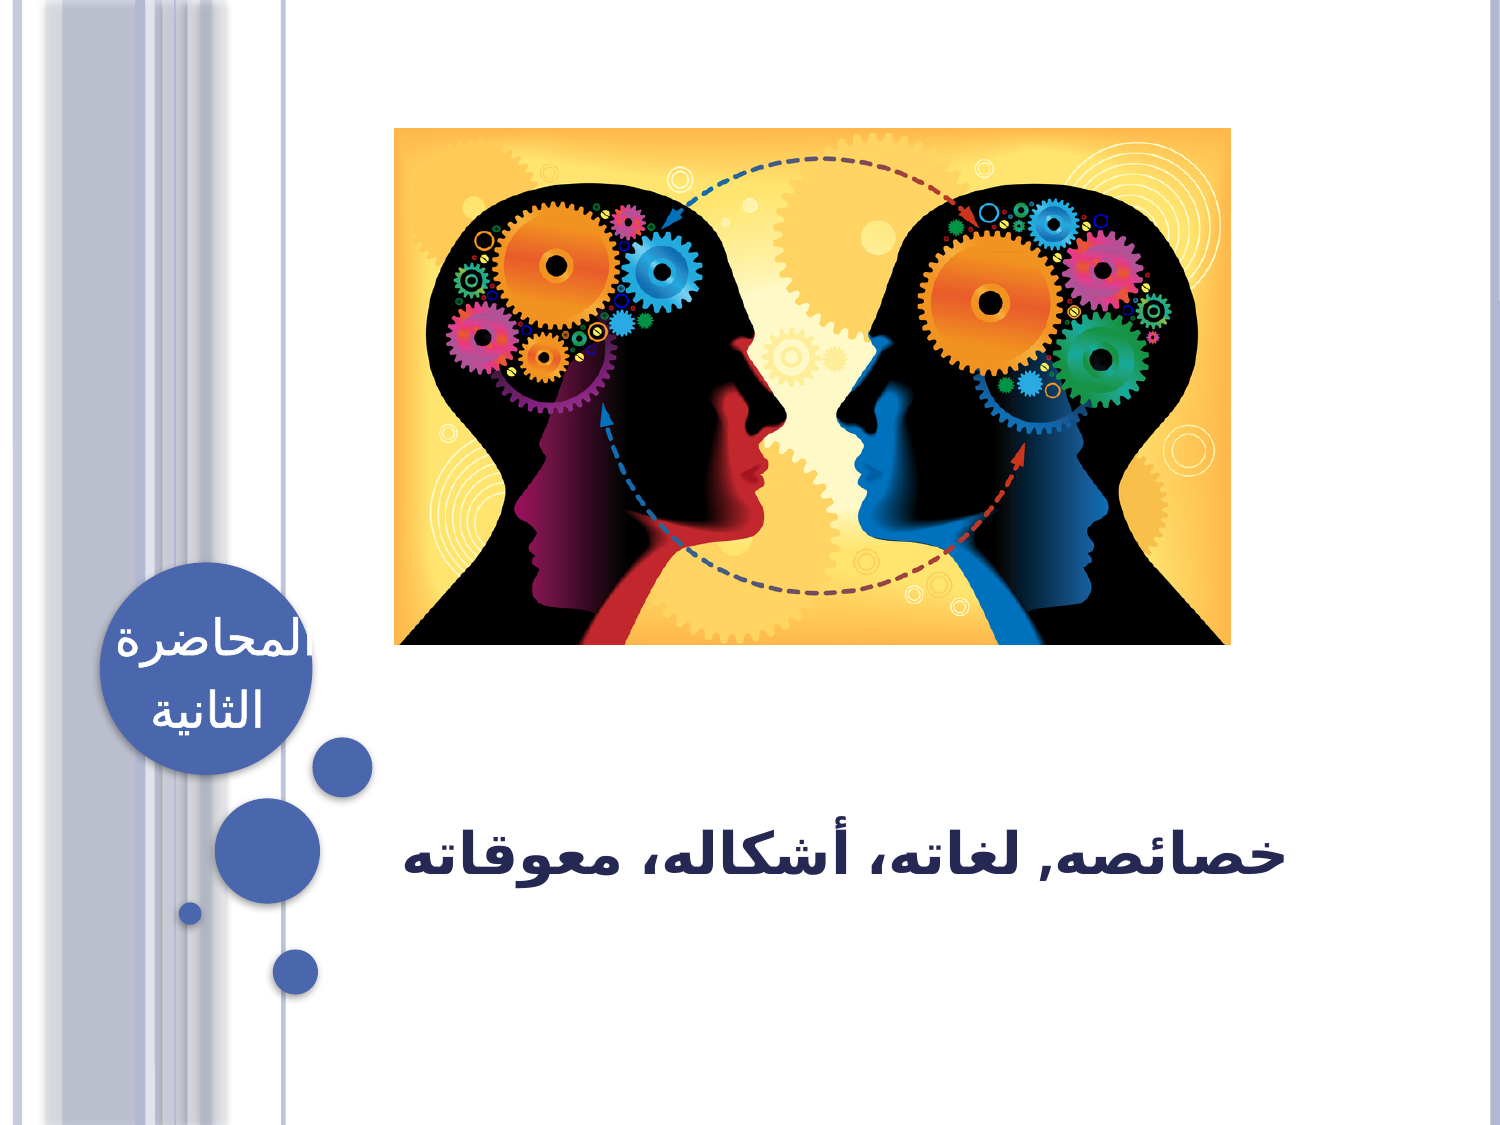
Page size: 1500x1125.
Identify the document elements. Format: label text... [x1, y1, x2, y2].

subtitle خصائصه, لغاته، أشكاله، معوقاته [339, 808, 1353, 948]
text_box المحاضرة الثانية [88, 597, 343, 746]
picture [394, 128, 1231, 646]
